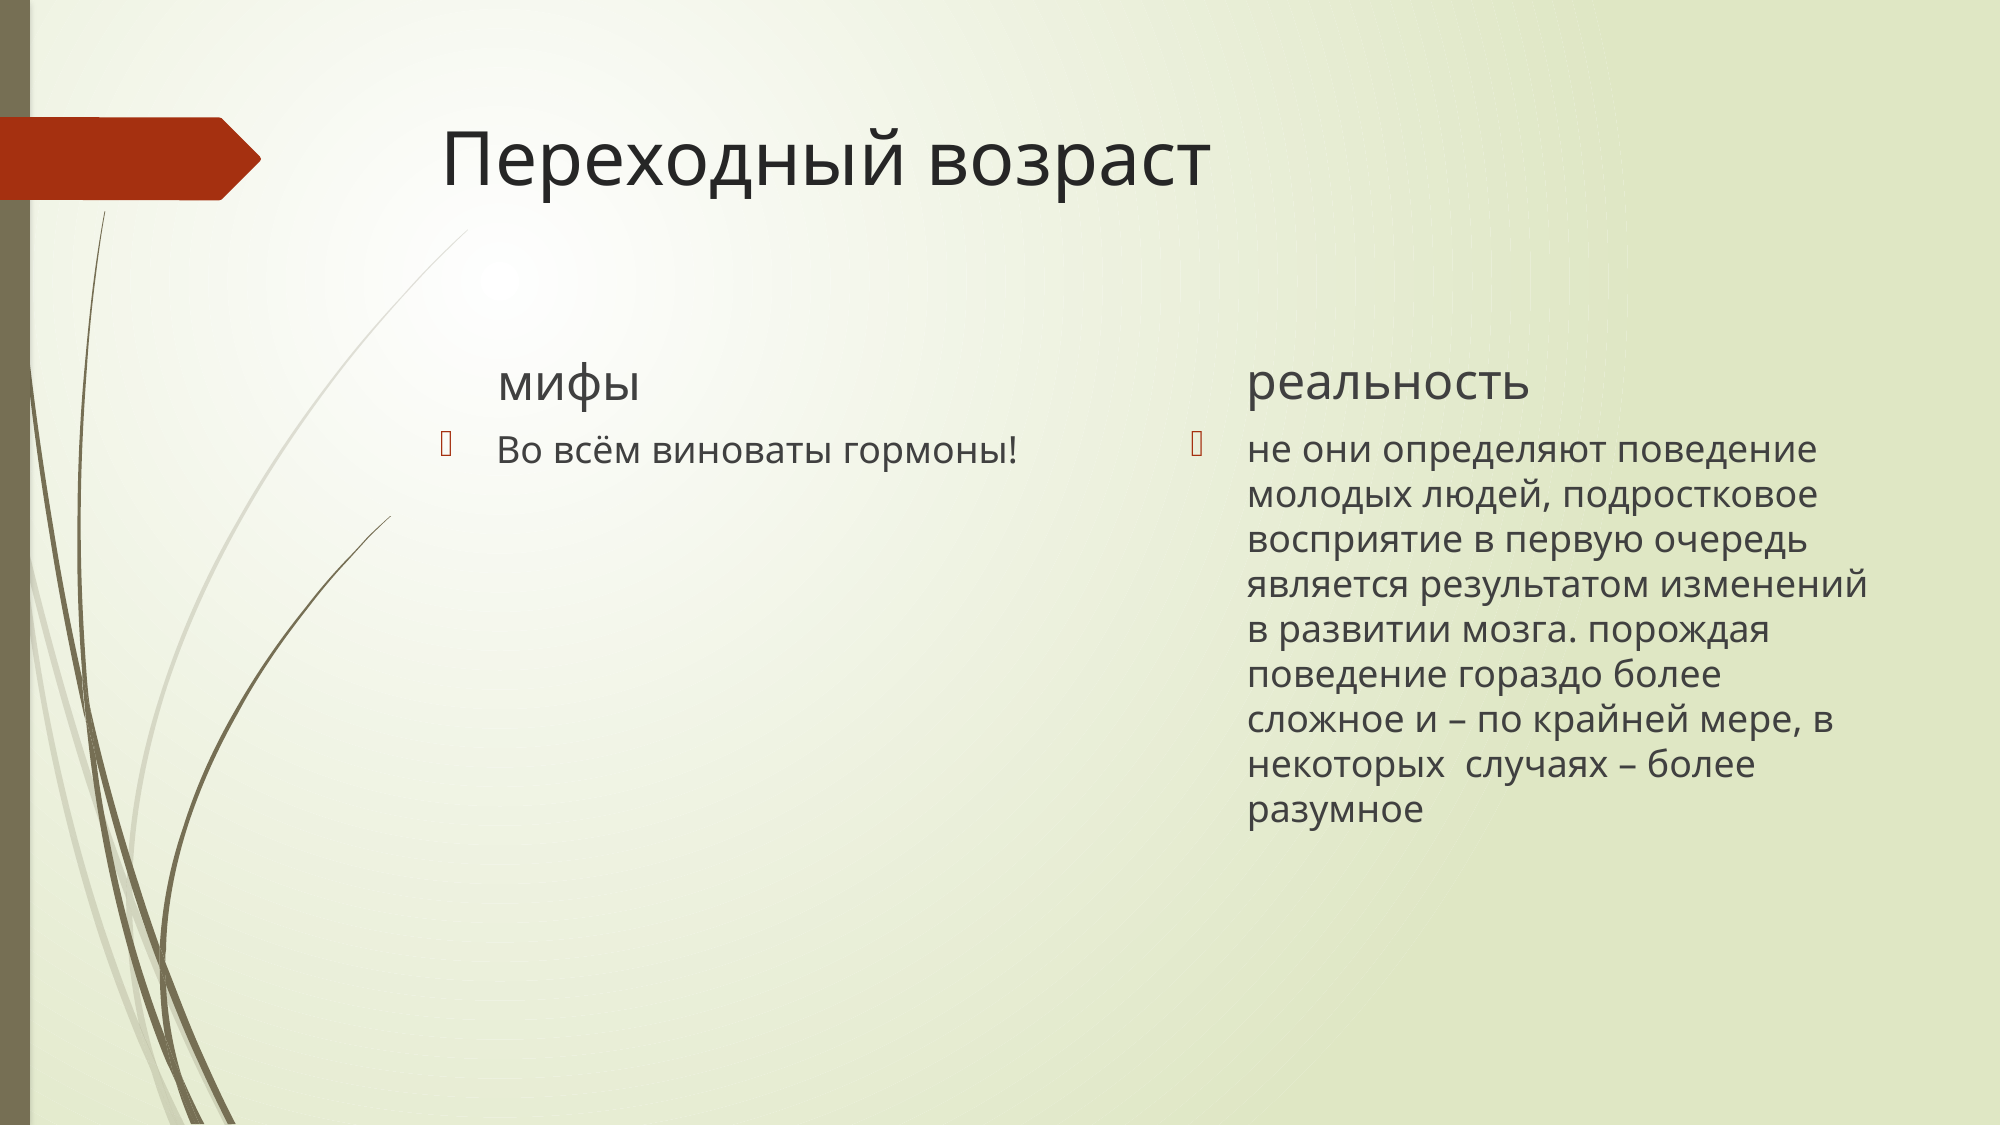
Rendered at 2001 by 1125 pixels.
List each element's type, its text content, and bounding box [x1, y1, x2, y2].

list реальность [1231, 323, 1888, 417]
list не они определяют поведение молодых людей, подростковое восприятие в первую очередь является результатом изменений в развитии мозга. порождая поведение гораздо более сложное и – по крайней мере, в некоторых случаях – более разумное [1175, 417, 1888, 968]
list мифы [482, 323, 1138, 418]
title Переходный возраст [425, 102, 1888, 313]
list Во всём виноваты гормоны! [424, 418, 1138, 969]
